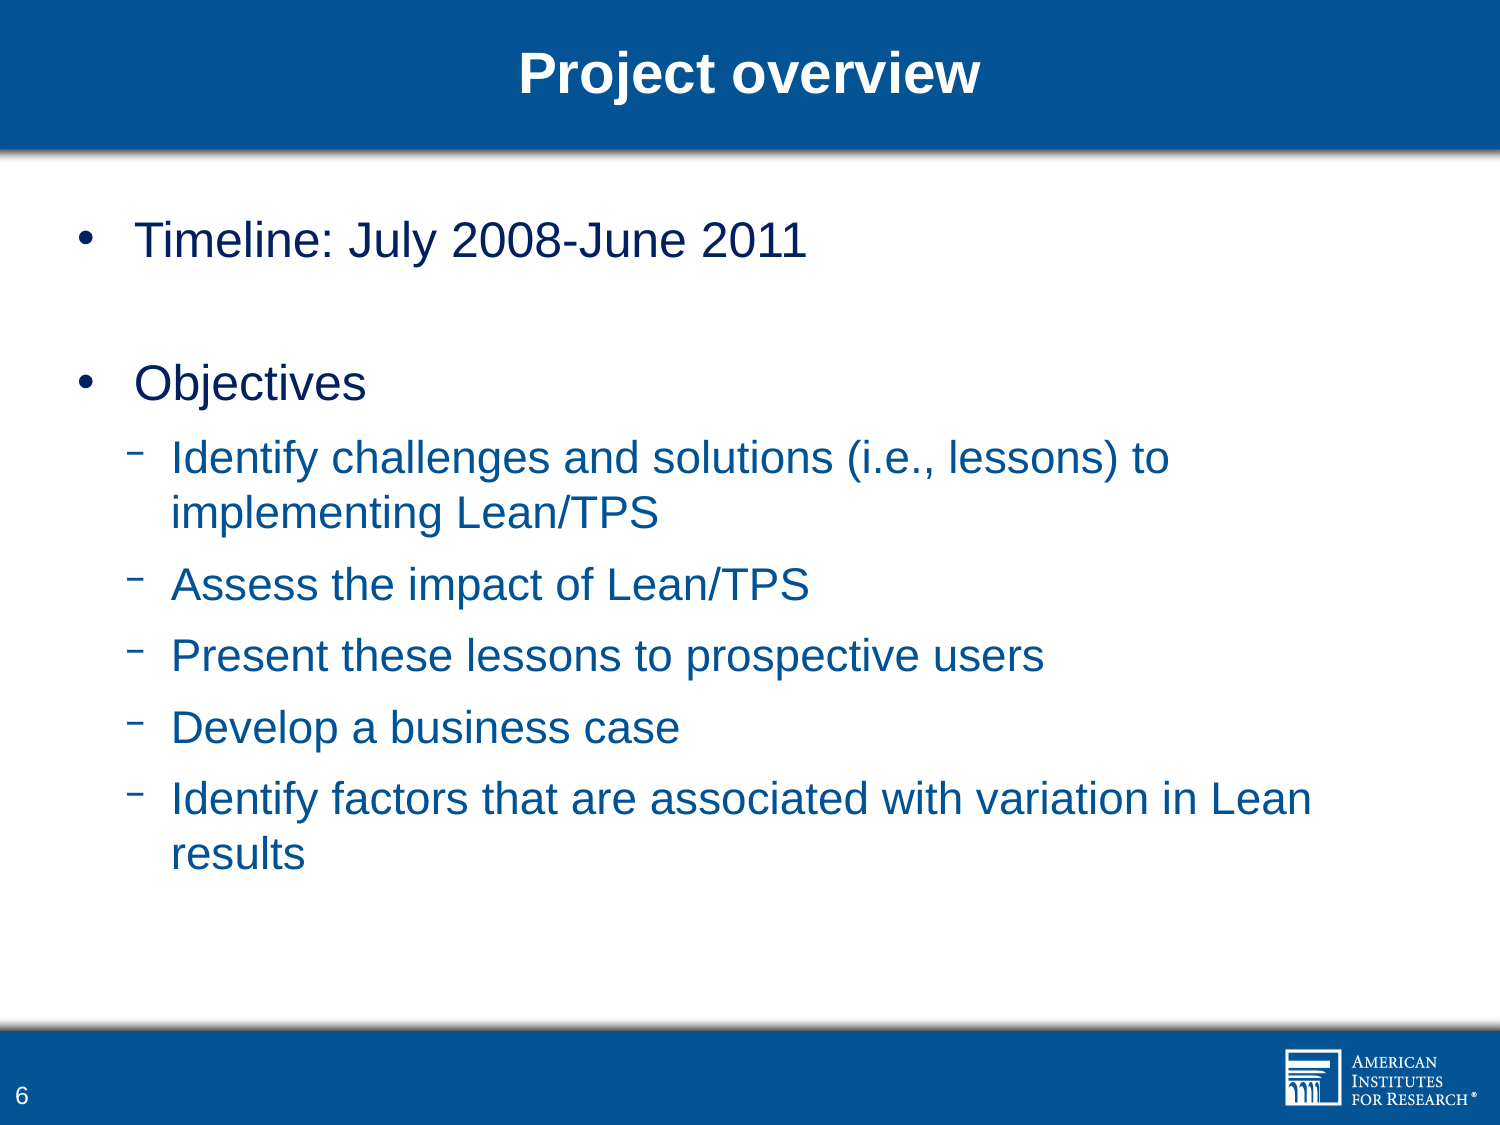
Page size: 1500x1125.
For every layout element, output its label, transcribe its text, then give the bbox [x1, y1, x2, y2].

title Project overview [0, 0, 1500, 151]
list Timeline: July 2008-June 2011 Objectives Identify challenges and solutions (i.e., lessons) to implementing Lean/TPS Assess the impact of Lean/TPS Present these lessons to prospective users Develop a business case Identify factors that are associated with variation in Lean results [61, 199, 1438, 966]
slide_number 6 [0, 1065, 350, 1125]
picture [0, 151, 1500, 1125]
